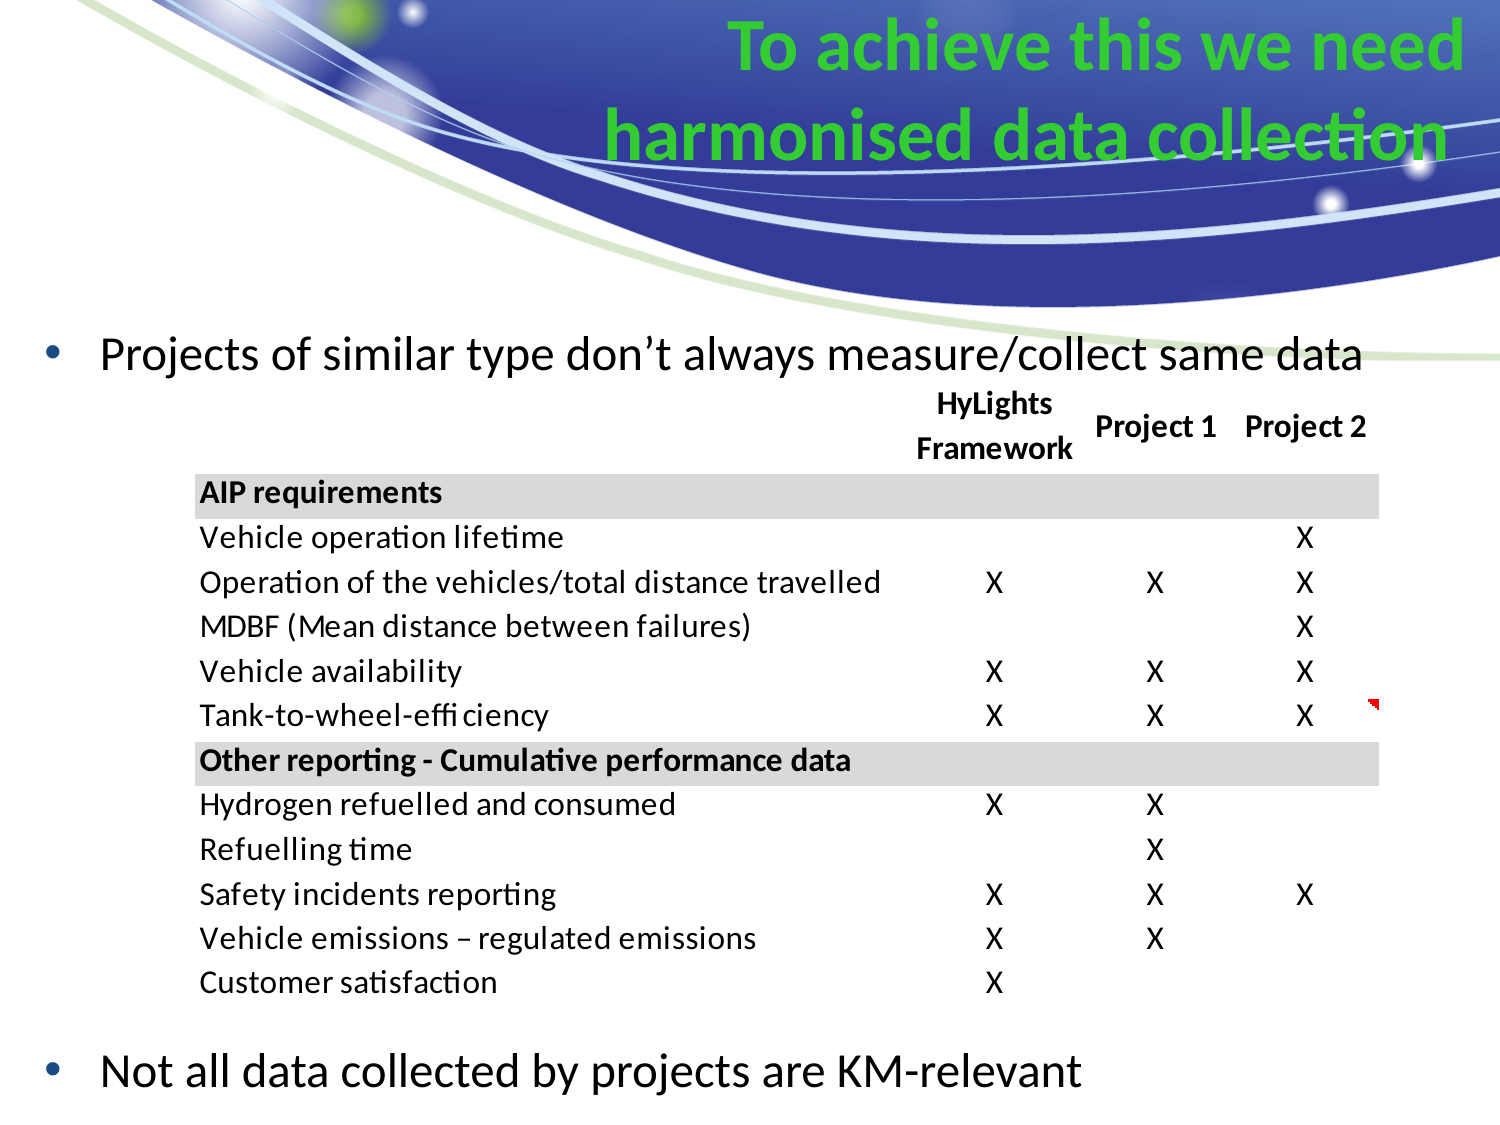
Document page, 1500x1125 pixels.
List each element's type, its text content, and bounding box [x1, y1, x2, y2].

picture [0, 0, 1500, 1125]
title To achieve this we need harmonised data collection [371, 0, 1483, 172]
list Projects of similar type don’t always measure/collect same data Not all data collected by projects are KM-relevant [29, 314, 1483, 1106]
